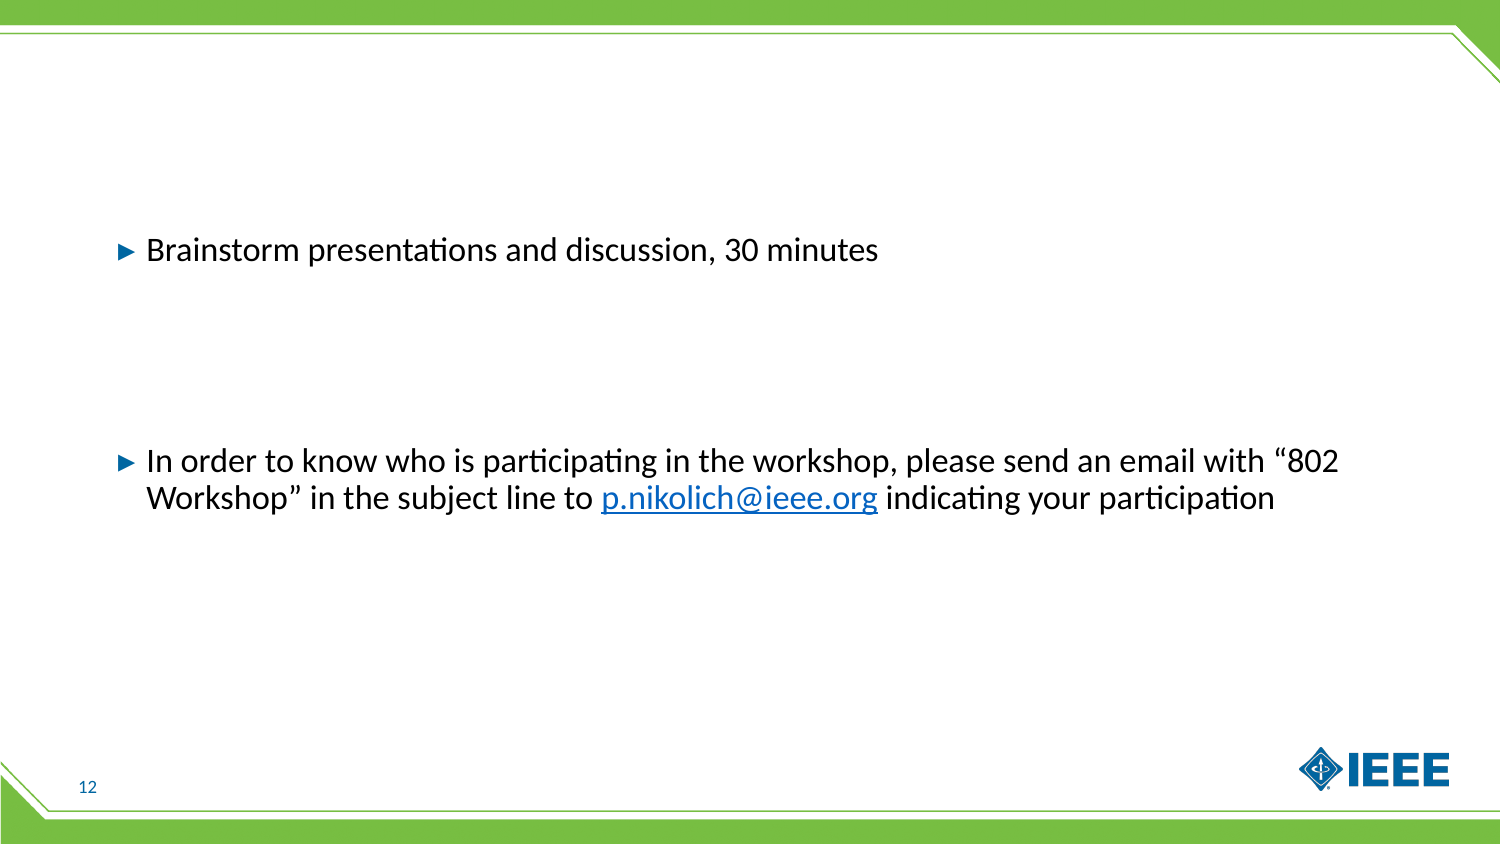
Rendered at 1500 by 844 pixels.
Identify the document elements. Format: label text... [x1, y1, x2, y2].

slide_number 12 [63, 763, 143, 809]
picture [2, 761, 1500, 844]
picture [0, 0, 1500, 84]
list Brainstorm presentations and discussion, 30 minutes In order to know who is participating in the workshop, please send an email with “802 Workshop” in the subject line to p.nikolich@ieee.org indicating your participation [103, 224, 1397, 710]
picture [1299, 747, 1449, 760]
